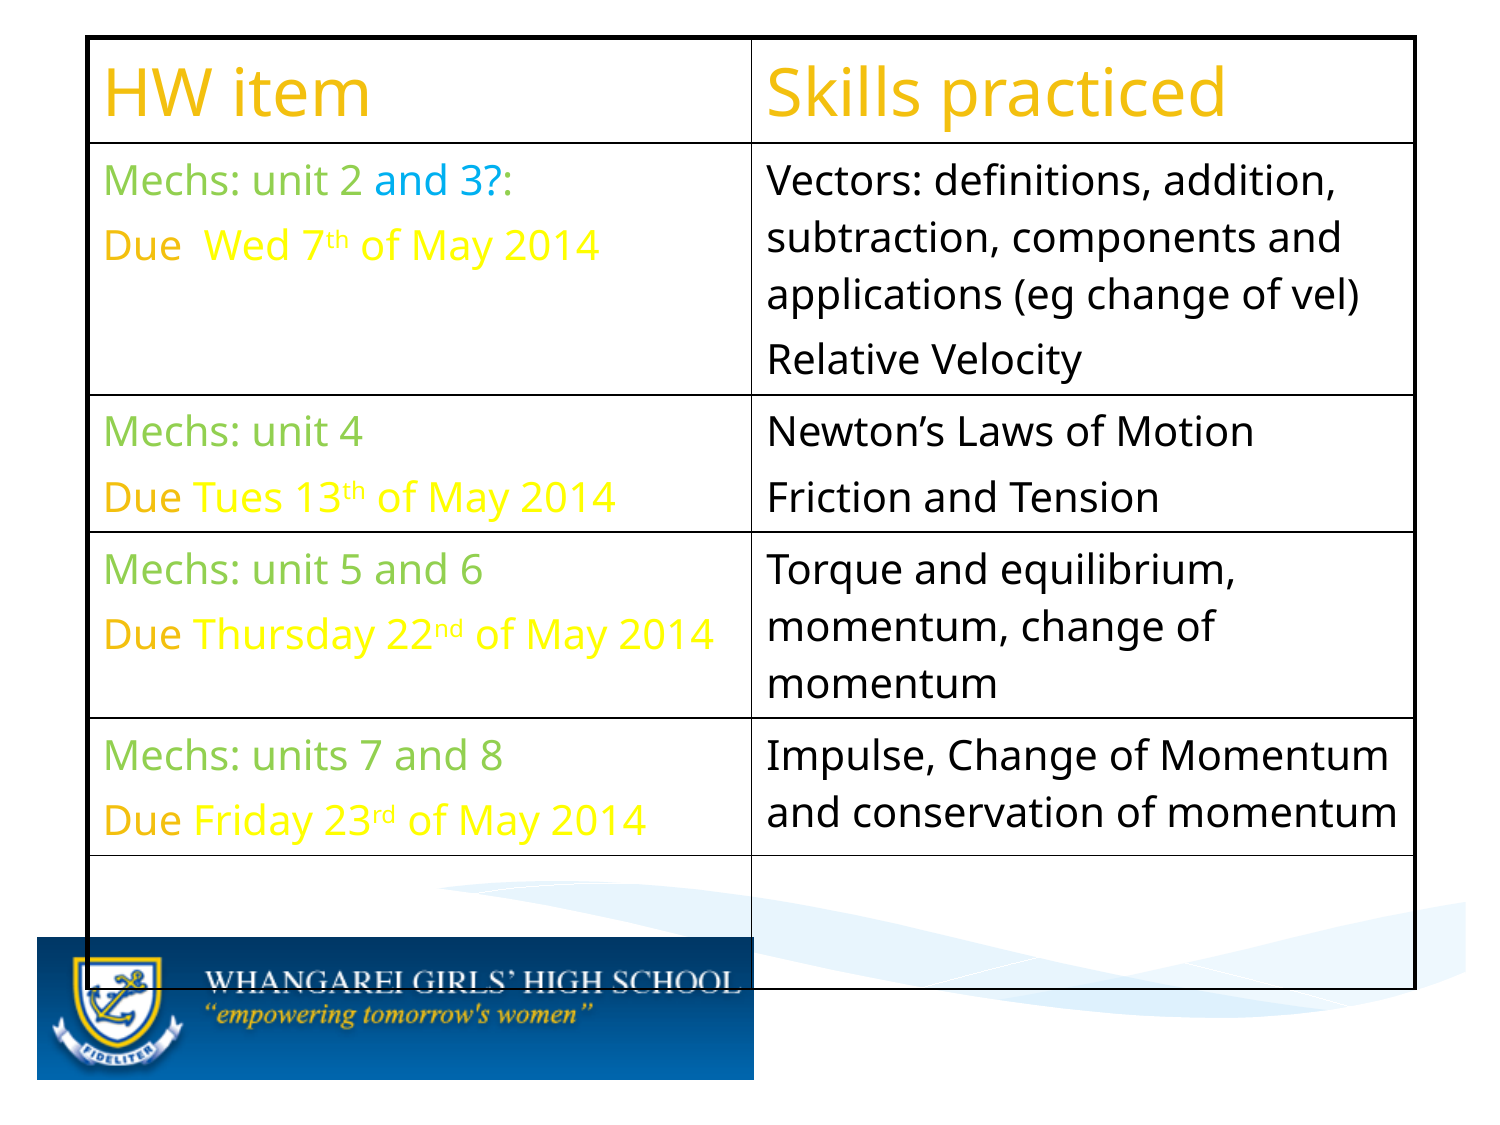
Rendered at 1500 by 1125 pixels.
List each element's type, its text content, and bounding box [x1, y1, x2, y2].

table_header Skills practiced [752, 40, 1413, 142]
table_cell Mechs: unit 5 and 6 Due Thursday 22nd of May 2014 [90, 533, 751, 717]
table_cell [752, 856, 1413, 988]
table_cell Impulse, Change of Momentum and conservation of momentum [752, 719, 1413, 855]
table_cell [90, 856, 751, 935]
table_cell Vectors: definitions, addition, subtraction, components and applications (eg change of vel) Relative Velocity [752, 144, 1413, 394]
table_cell Torque and equilibrium, momentum, change of momentum [752, 533, 1413, 717]
table_cell Mechs: units 7 and 8 Due Friday 23rd of May 2014 [90, 719, 751, 855]
table_header HW item [90, 40, 751, 142]
table_cell Mechs: unit 2 and 3?: Due Wed 7th of May 2014 [90, 144, 751, 394]
picture [37, 937, 754, 1080]
table_cell Newton’s Laws of Motion Friction and Tension [752, 396, 1413, 531]
table_cell Mechs: unit 4 Due Tues 13th of May 2014 [90, 396, 751, 531]
